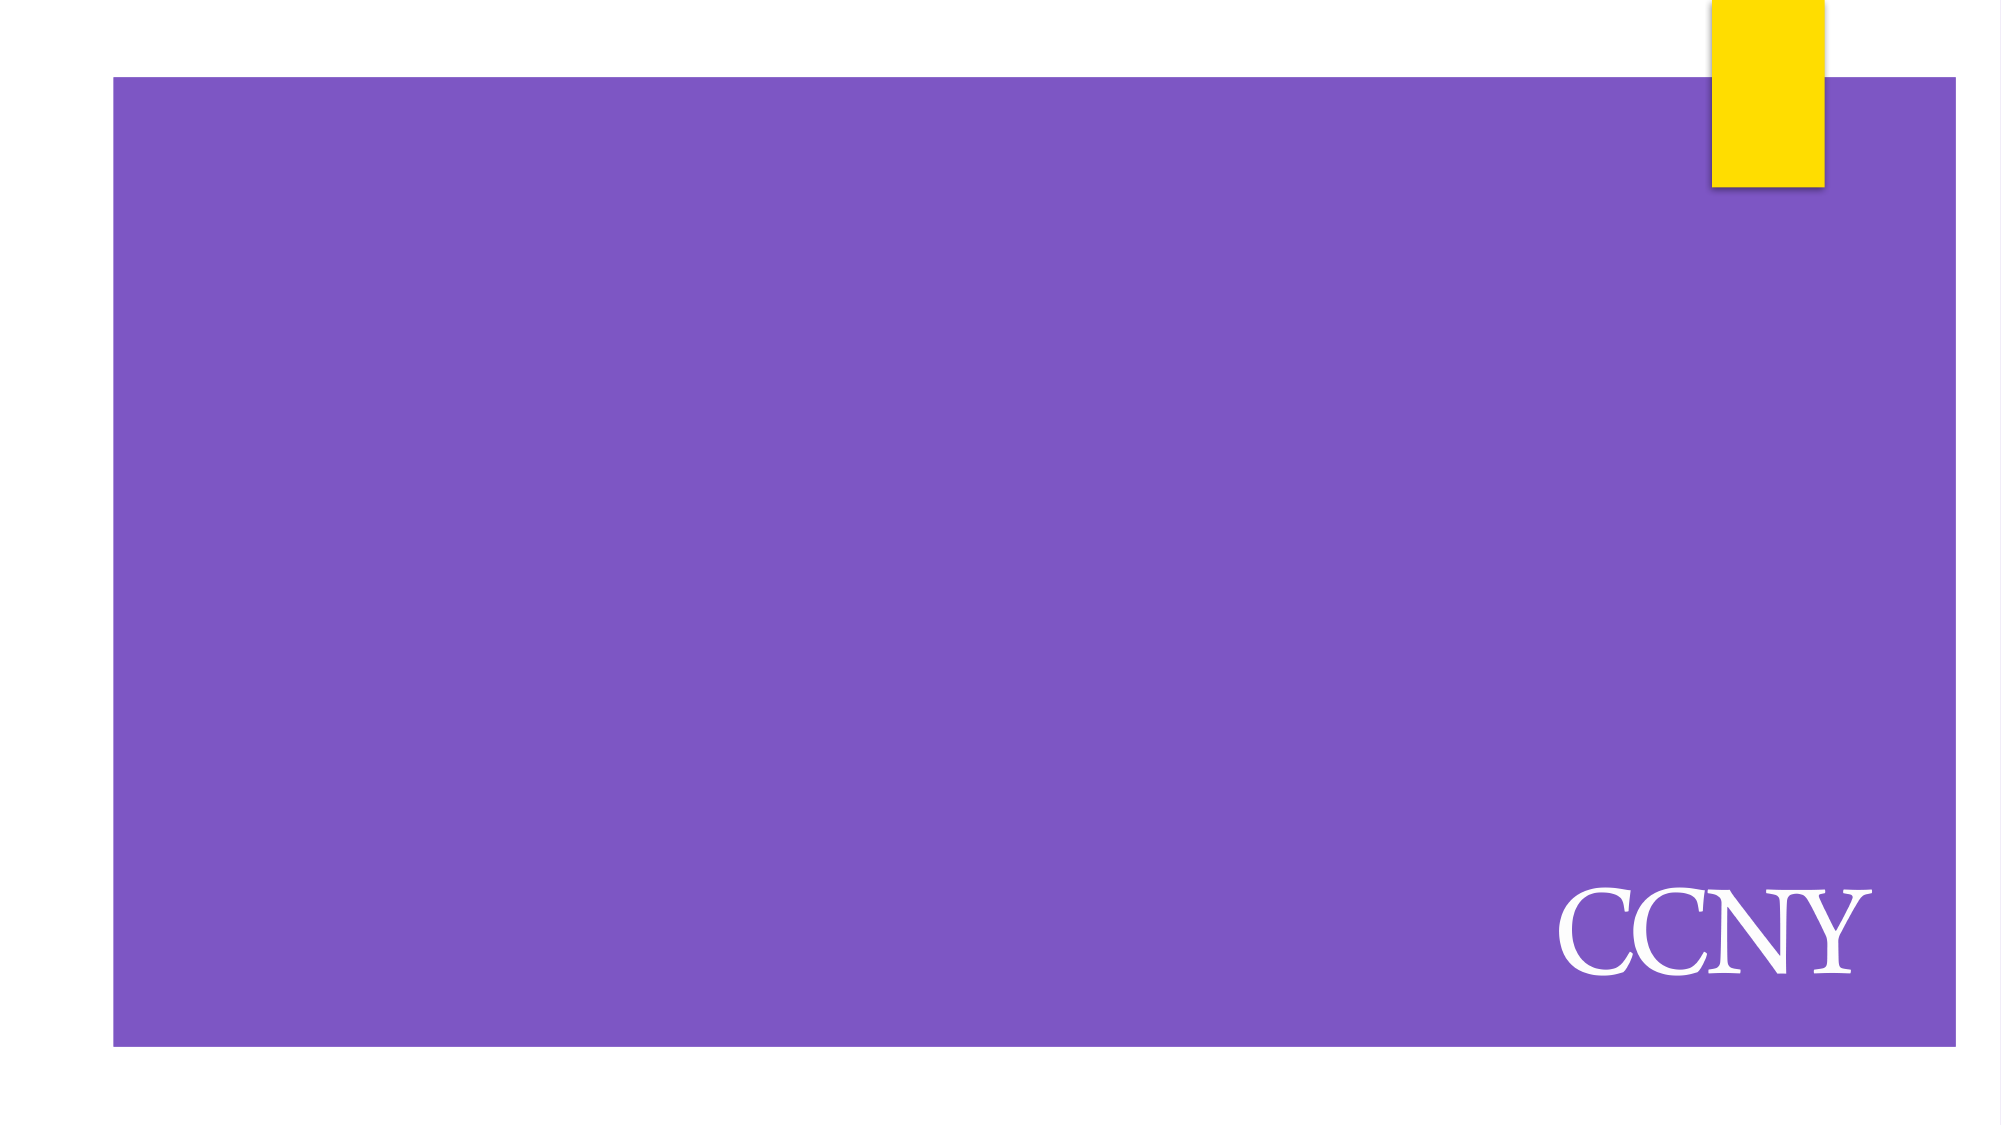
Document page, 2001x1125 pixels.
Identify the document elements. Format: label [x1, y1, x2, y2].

picture [1522, 834, 1909, 1029]
